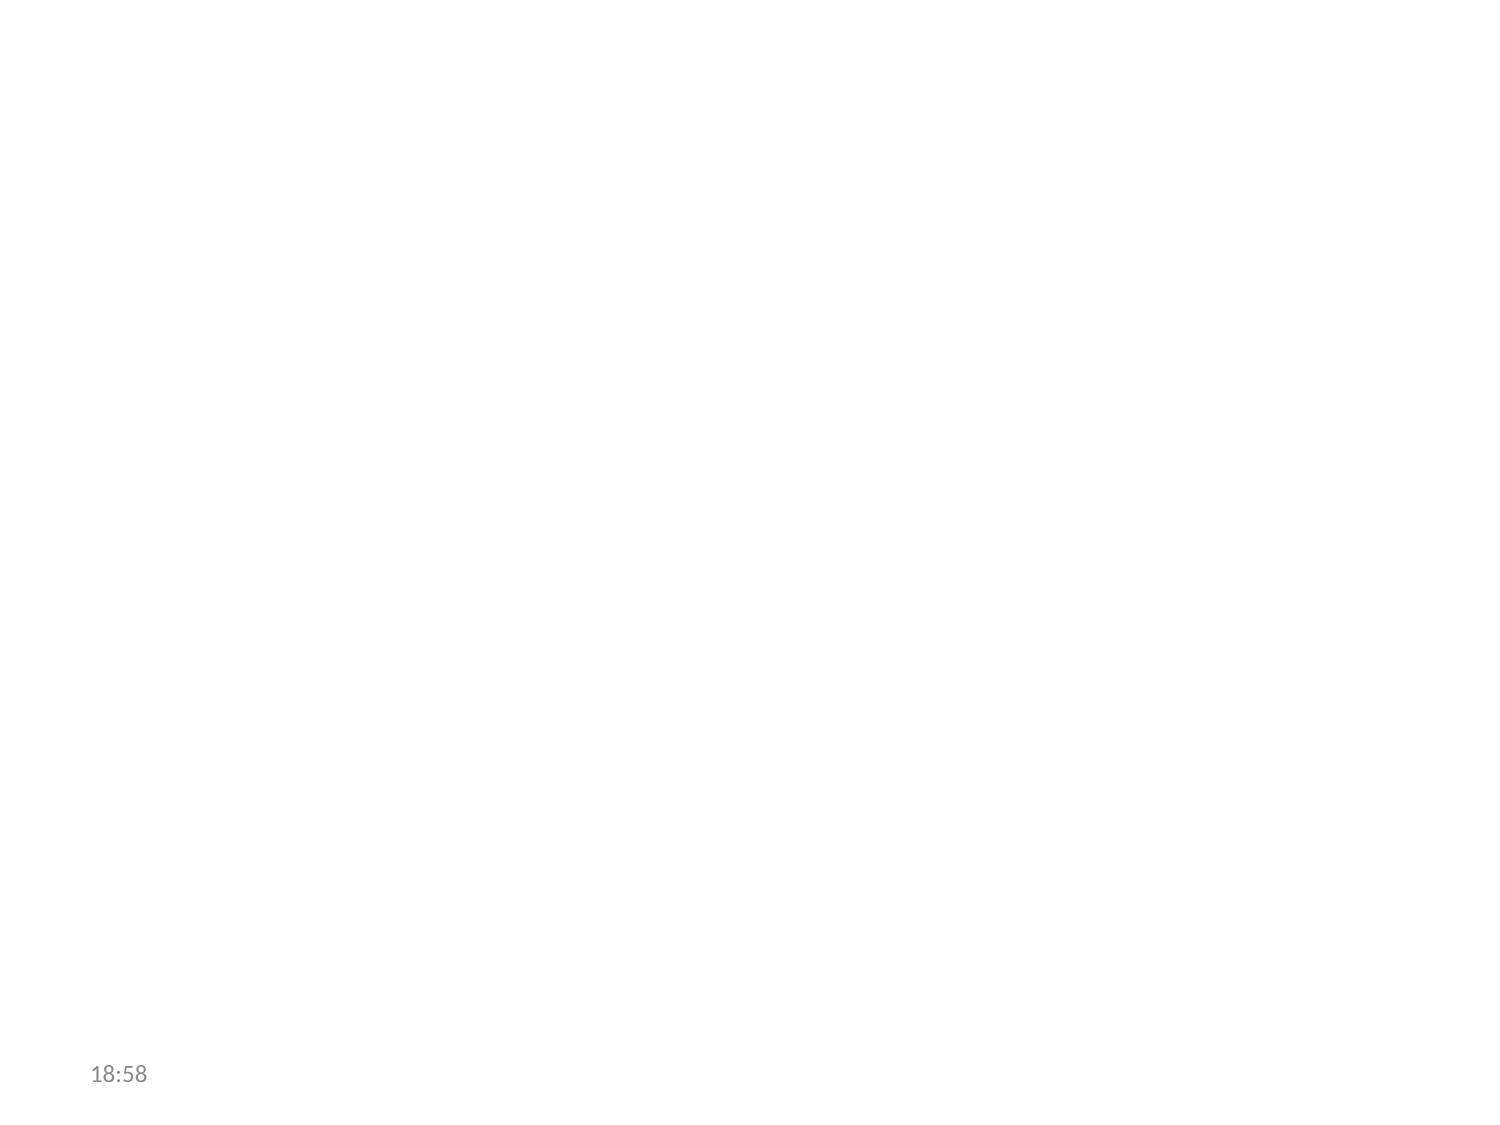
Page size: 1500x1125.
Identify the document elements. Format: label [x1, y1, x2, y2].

slide_number [75, 1042, 425, 1103]
